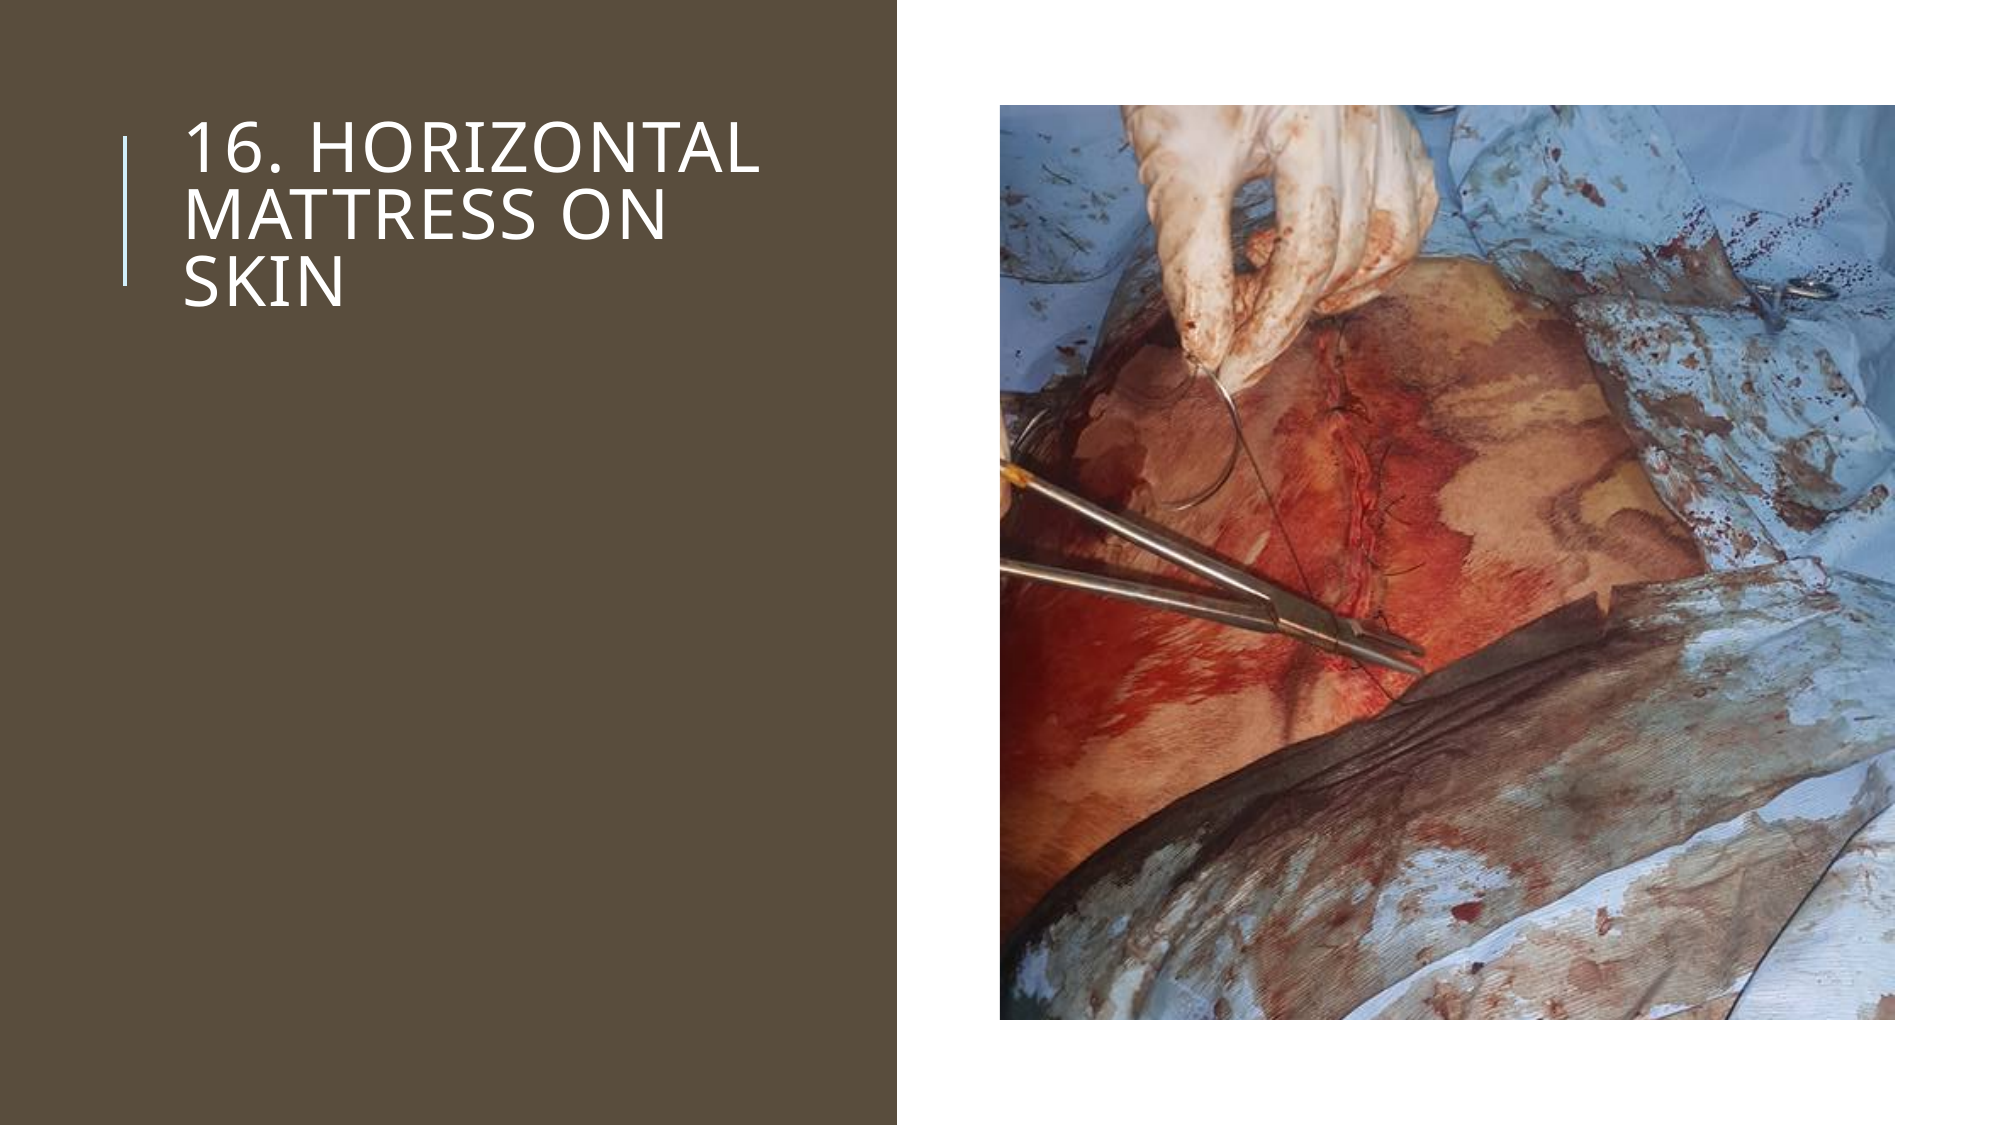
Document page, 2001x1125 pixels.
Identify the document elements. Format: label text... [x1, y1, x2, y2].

text_box [0, 0, 898, 1125]
picture [999, 104, 1896, 1021]
title 16. Horizontal mattress on skin [168, 96, 788, 342]
